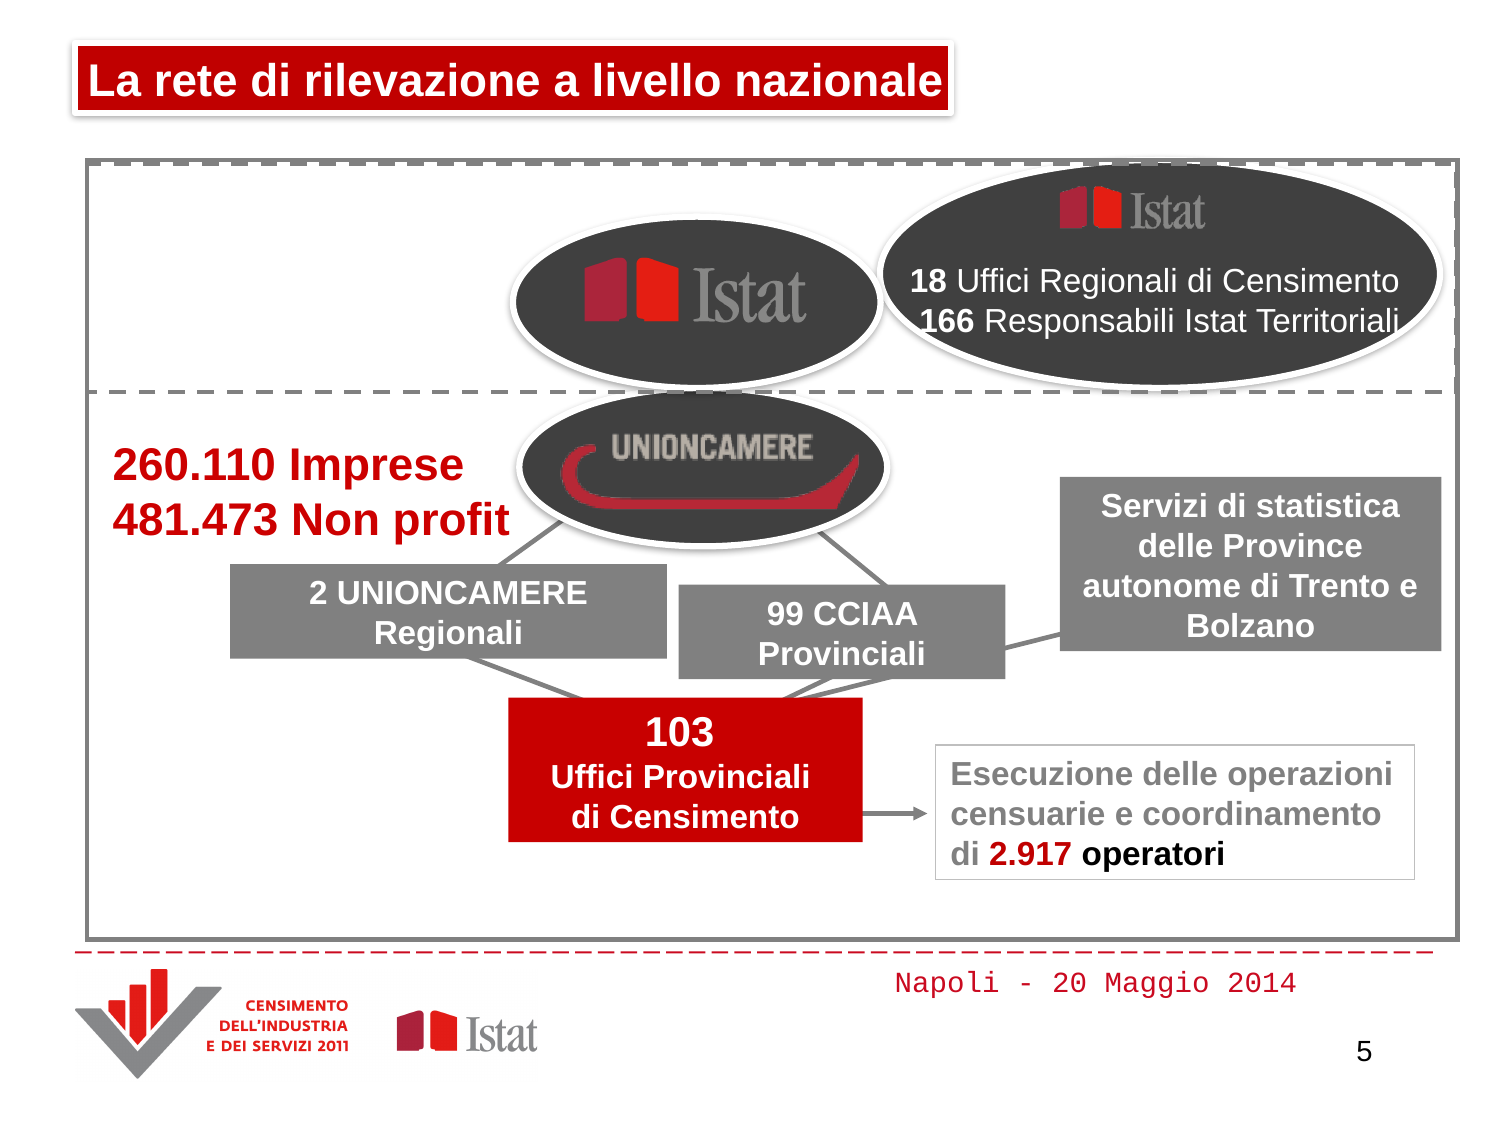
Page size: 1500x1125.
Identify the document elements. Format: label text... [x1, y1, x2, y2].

picture [1059, 177, 1223, 243]
picture [478, 420, 863, 524]
picture [584, 243, 833, 343]
text_box 260.110 Imprese 481.473 Non profit [87, 159, 1458, 940]
picture [74, 969, 538, 1082]
text_box Napoli - 20 Maggio 2014 [879, 955, 1471, 1006]
slide_number 5 [1074, 1025, 1388, 1100]
text_box La rete di rilevazione a livello nazionale [72, 40, 954, 116]
